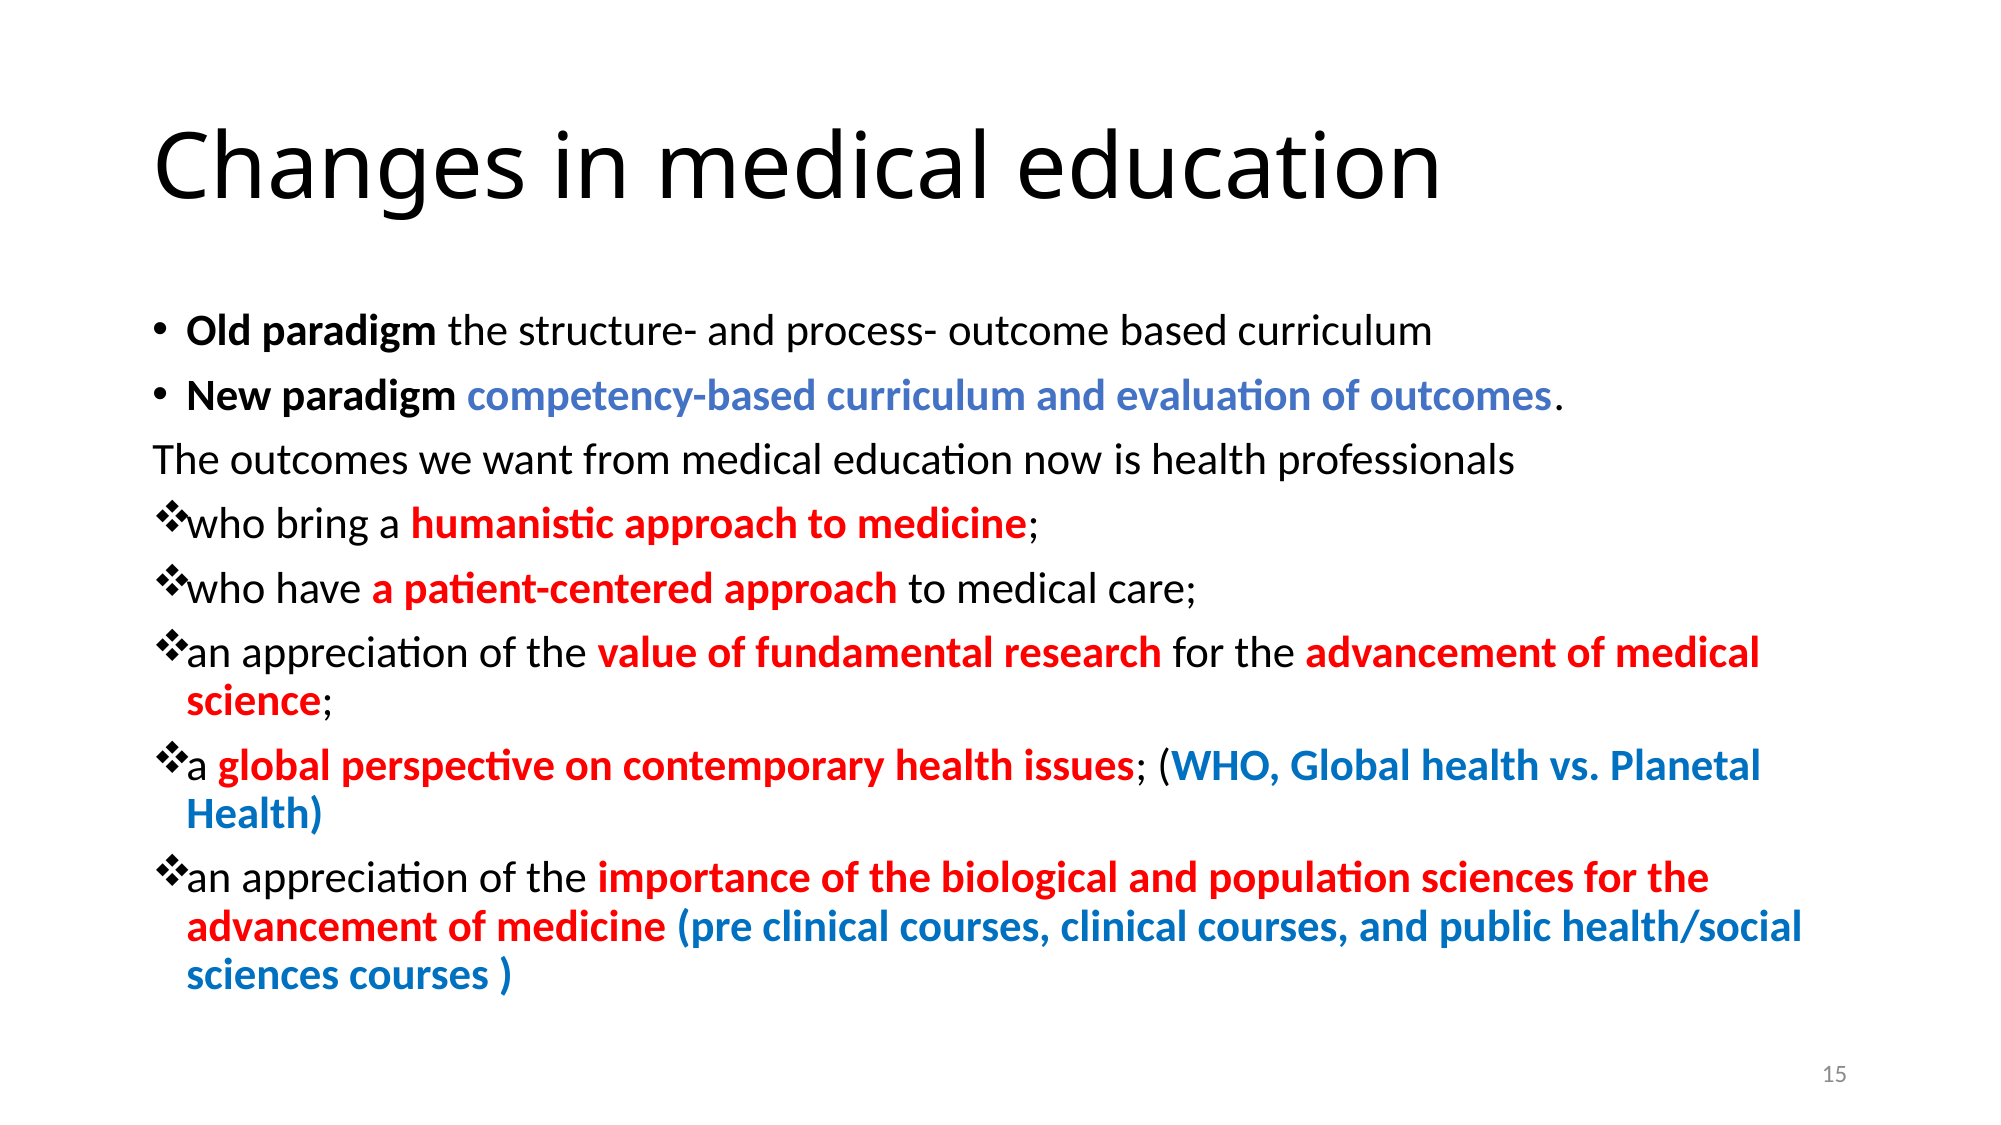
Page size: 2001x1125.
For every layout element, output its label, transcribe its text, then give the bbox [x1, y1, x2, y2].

slide_number 15 [1412, 1042, 1863, 1103]
list Old paradigm the structure- and process- outcome based curriculum New paradigm competency-based curriculum and evaluation of outcomes. The outcomes we want from medical education now is health professionals who bring a humanistic approach to medicine; who have a patient-centered approach to medical care; an appreciation of the value of fundamental research for the advancement of medical science; a global perspective on contemporary health issues; (WHO, Global health vs. Planetal Health) an appreciation of the importance of the biological and population sciences for the advancement of medicine (pre clinical courses, clinical courses, and public health/social sciences courses ) [137, 299, 1863, 1014]
title Changes in medical education [137, 59, 1863, 278]
